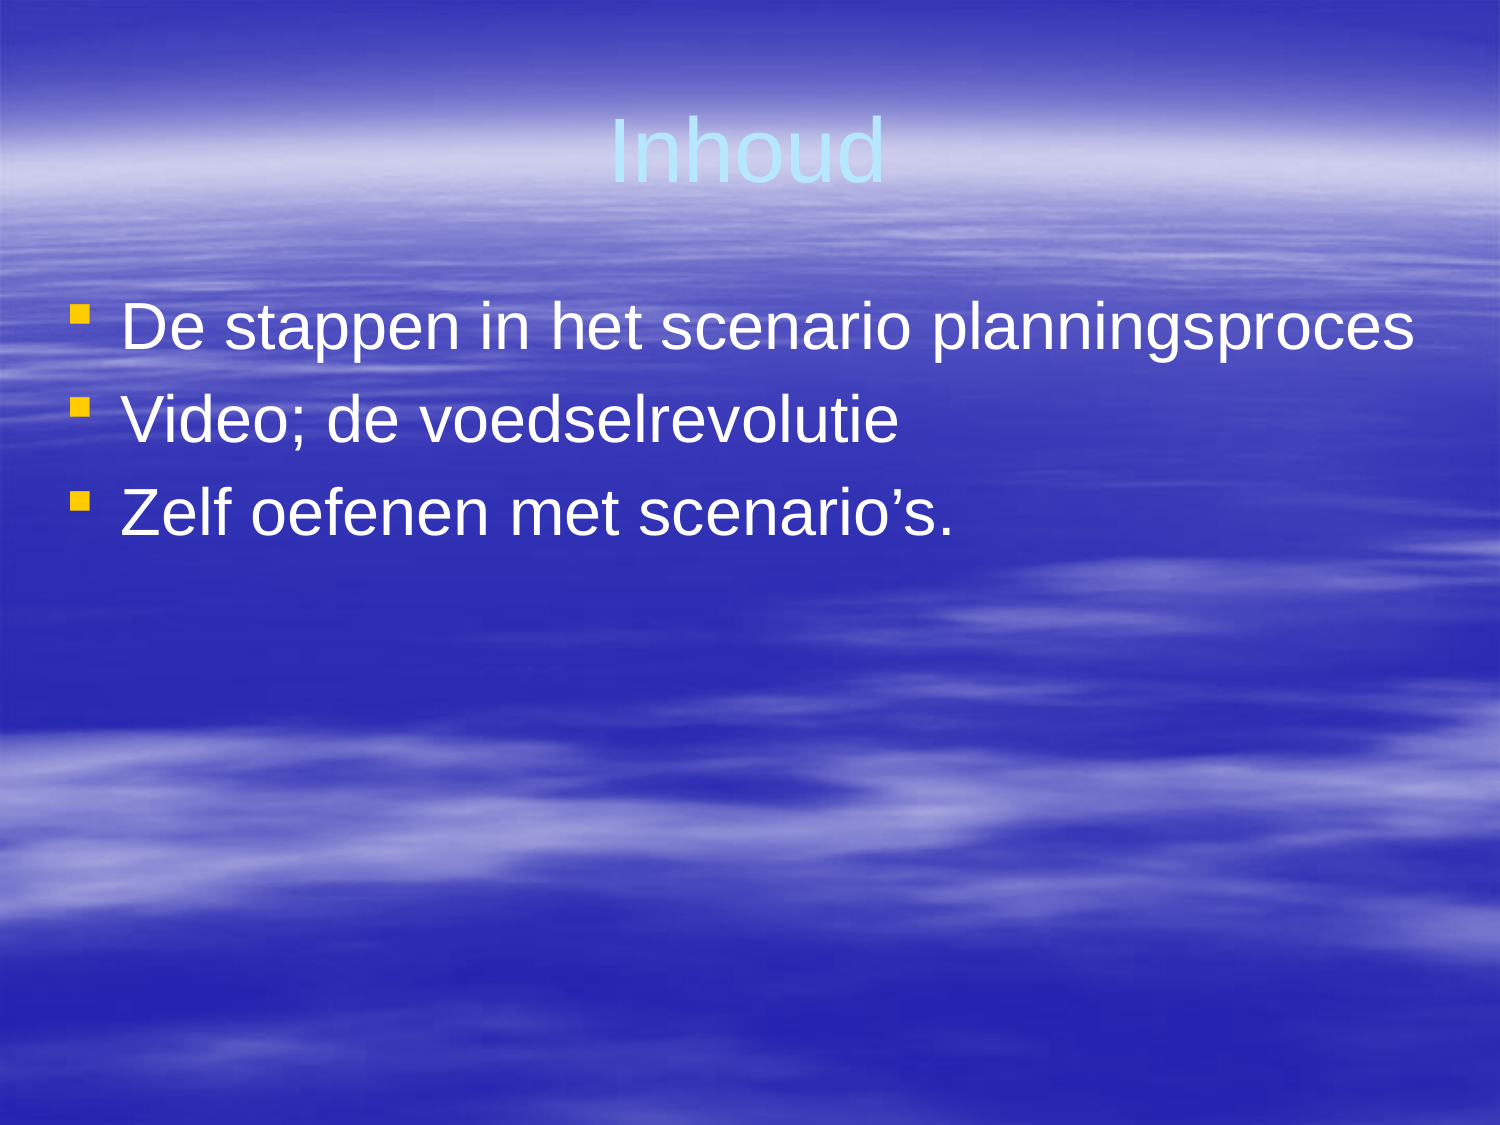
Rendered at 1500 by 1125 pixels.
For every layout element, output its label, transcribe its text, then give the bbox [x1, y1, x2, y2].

list De stappen in het scenario planningsproces Video; de voedselrevolutie Zelf oefenen met scenario’s. [49, 275, 1451, 1001]
title Inhoud [49, 37, 1446, 255]
